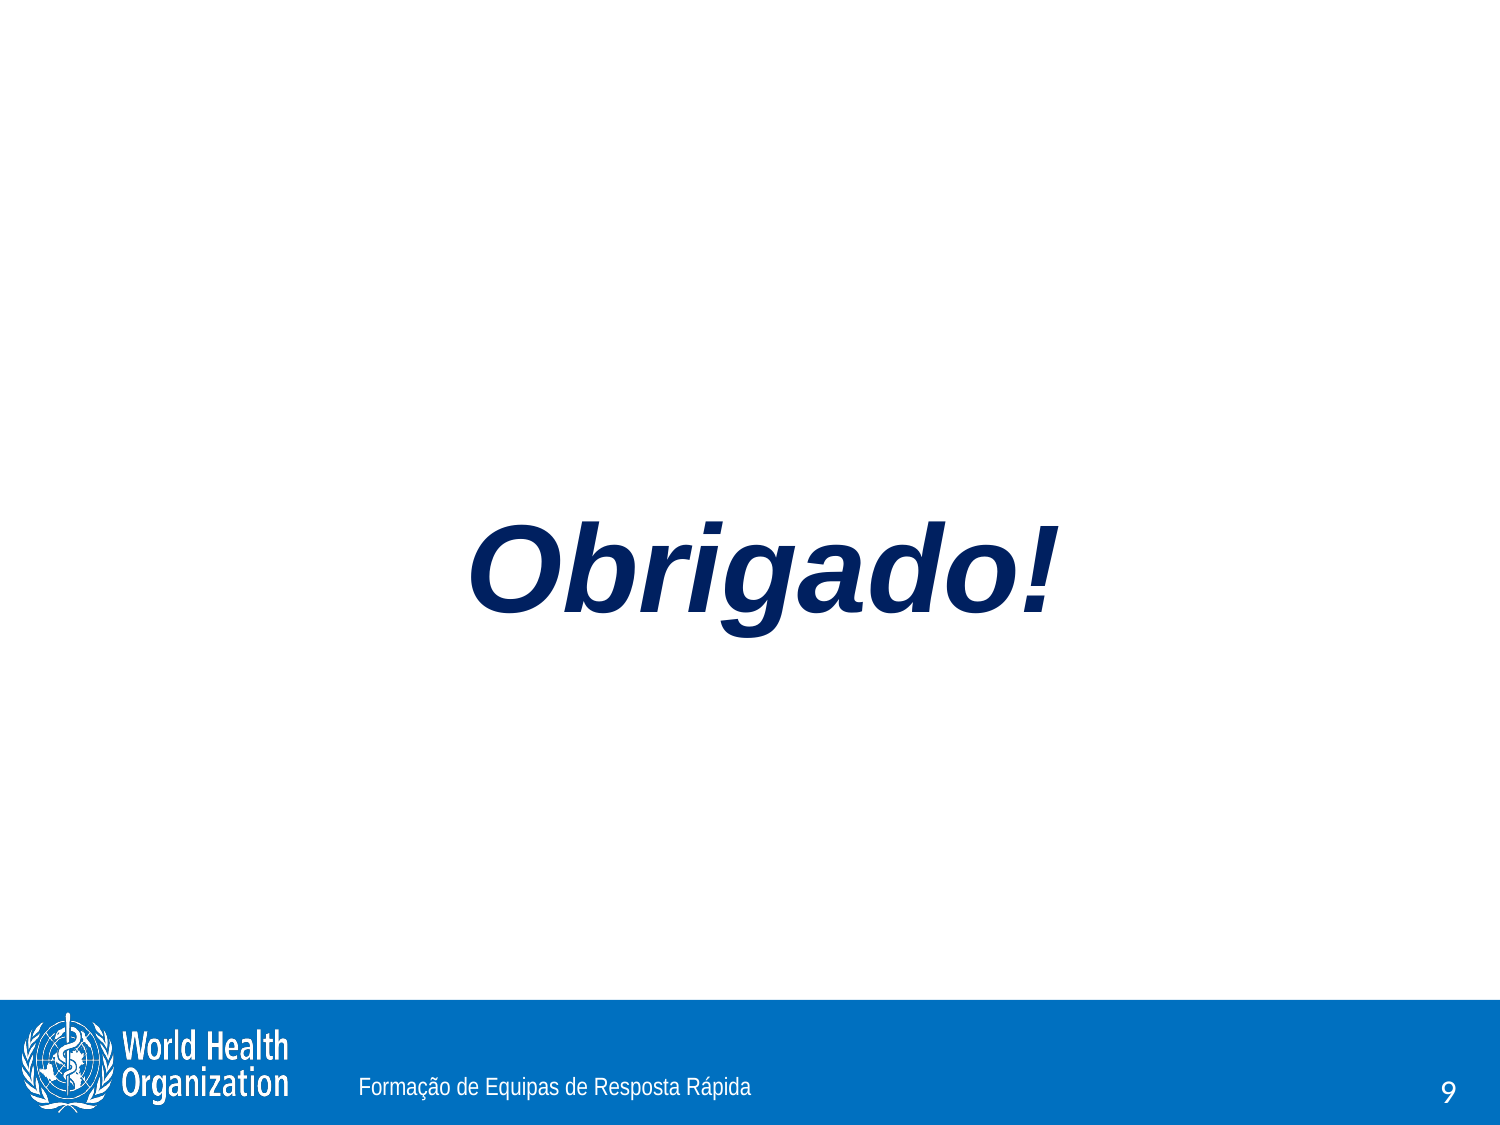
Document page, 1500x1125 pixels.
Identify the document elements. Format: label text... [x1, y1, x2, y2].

title Obrigado! [88, 468, 1439, 657]
picture [21, 1012, 288, 1113]
